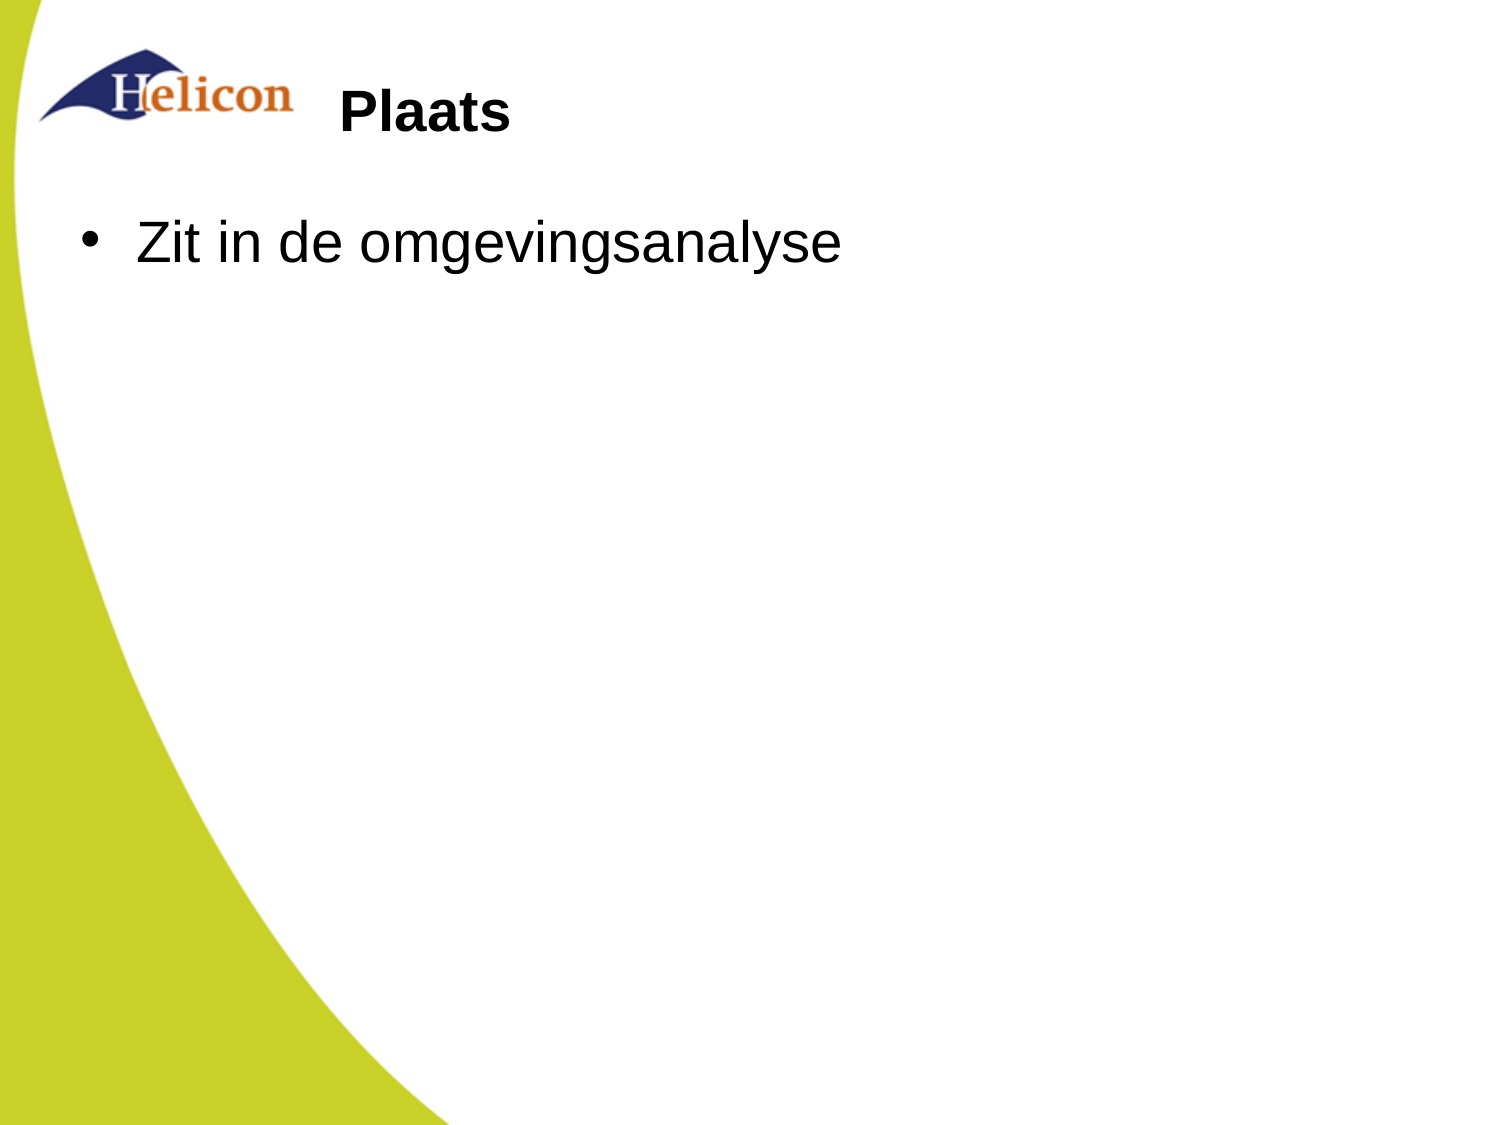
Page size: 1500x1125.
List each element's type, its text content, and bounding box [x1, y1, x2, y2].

list Zit in de omgevingsanalyse [64, 196, 1425, 1005]
picture [0, 0, 1500, 1125]
title Plaats [324, 54, 1415, 161]
